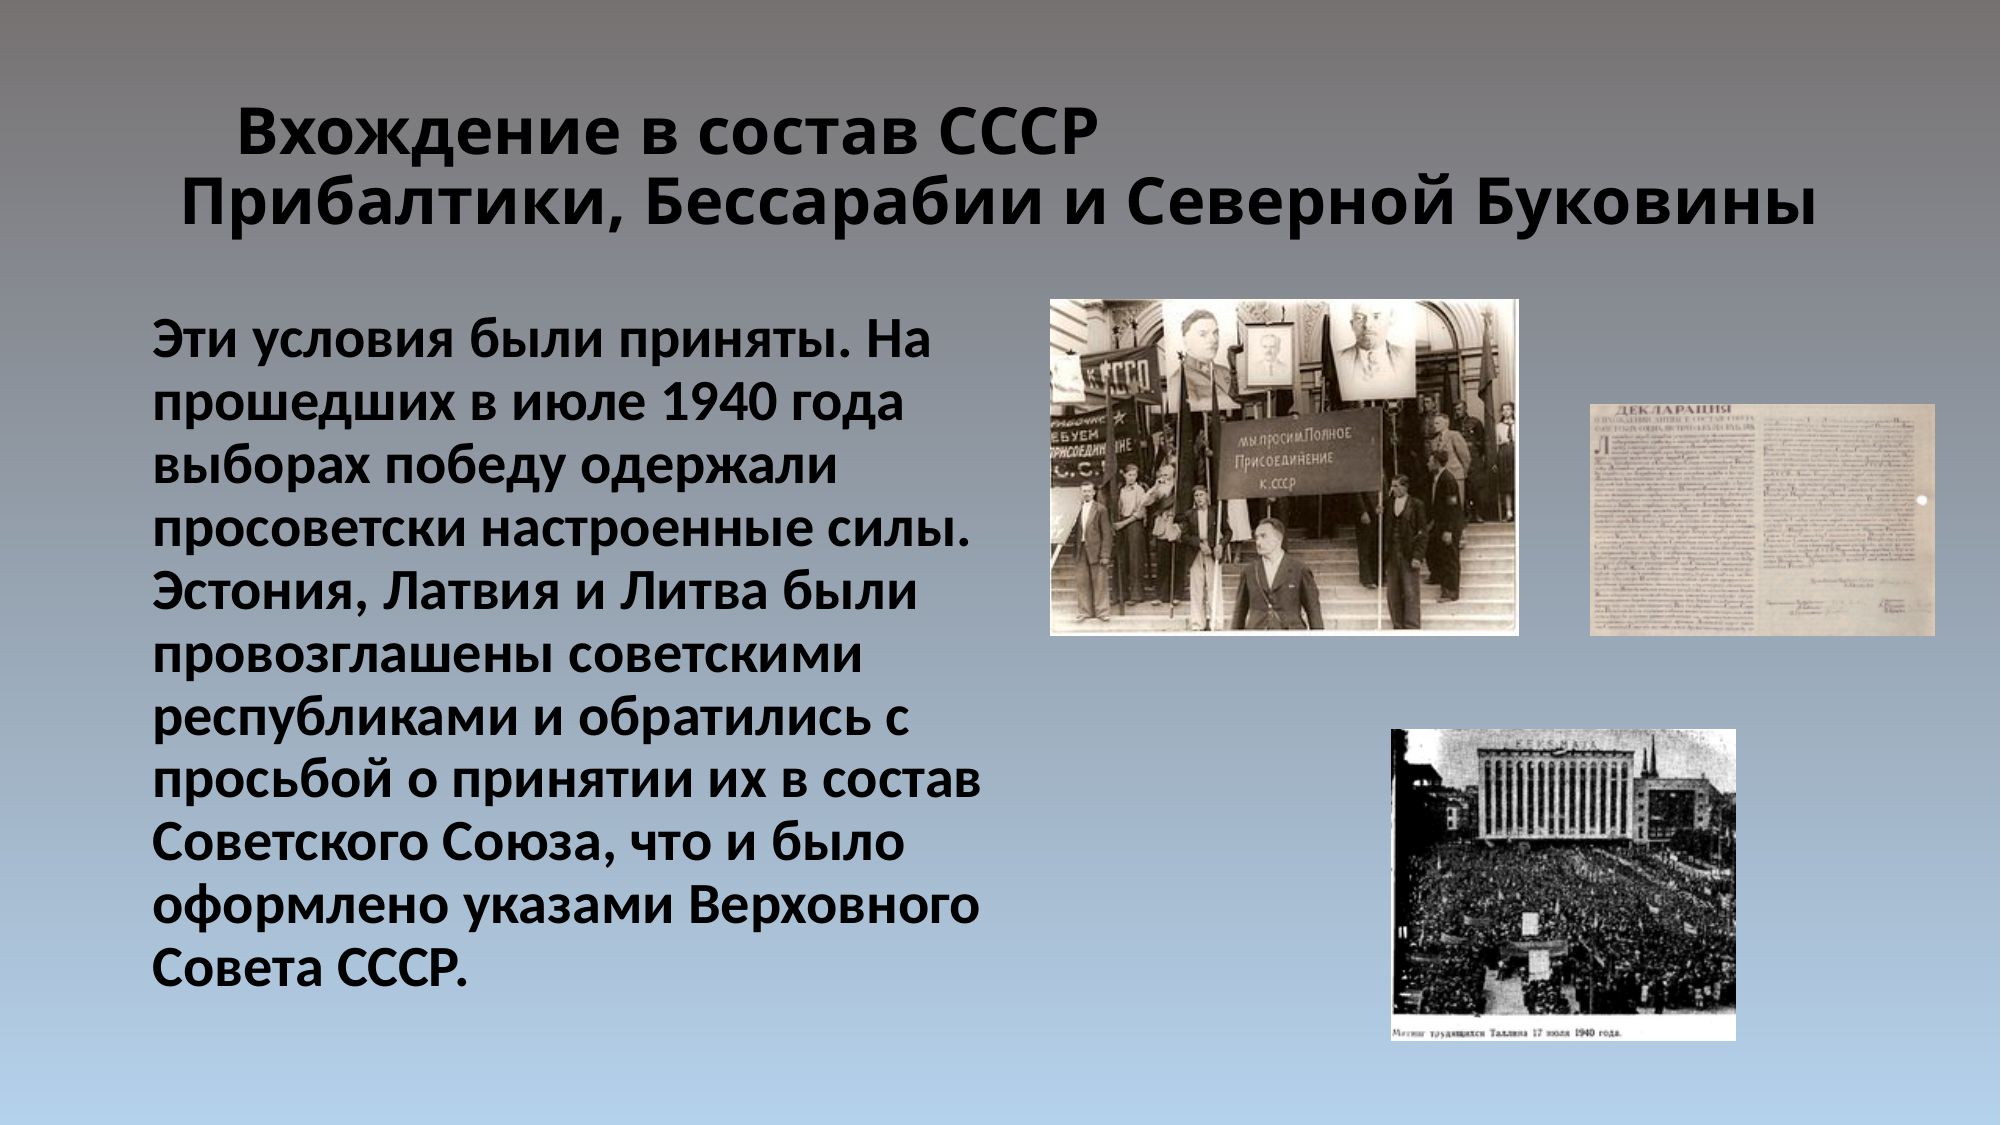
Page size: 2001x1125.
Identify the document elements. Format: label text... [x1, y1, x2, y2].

picture [1590, 404, 1935, 636]
title Вхождение в состав СССР Прибалтики, Бессарабии и Северной Буковины [137, 59, 1863, 278]
list Эти условия были приняты. На прошедших в июле 1940 года выборах победу одержали просоветски настроенные силы. Эстония, Латвия и Литва были провозглашены советскими республиками и обратились с просьбой о принятии их в состав Советского Союза, что и было оформлено указами Верховного Совета СССР. [137, 299, 1025, 1014]
picture [1049, 299, 1519, 636]
picture [1391, 729, 1736, 1041]
